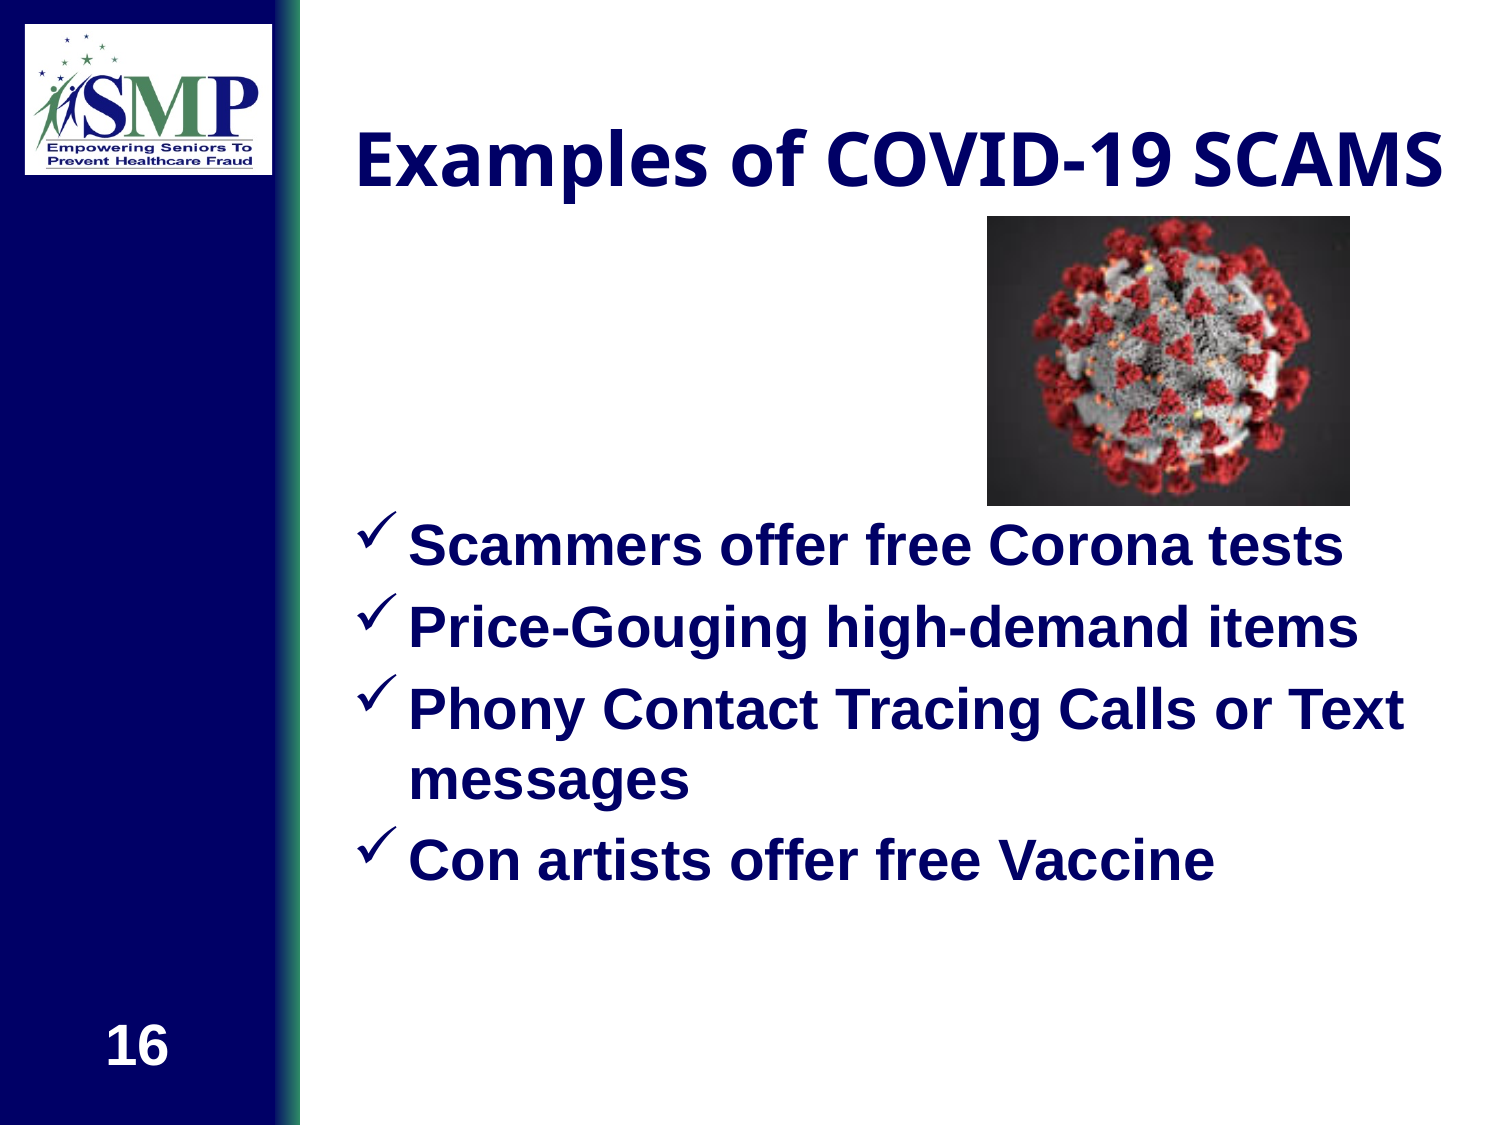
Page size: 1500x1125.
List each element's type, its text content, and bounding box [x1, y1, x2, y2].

list Scammers offer free Corona tests Price-Gouging high-demand items Phony Contact Tracing Calls or Text messages Con artists offer free Vaccine [337, 500, 1438, 1025]
slide_number 16 [0, 999, 276, 1076]
title Examples of COVID-19 SCAMS [312, 62, 1488, 250]
picture [987, 215, 1351, 506]
picture [24, 24, 273, 175]
